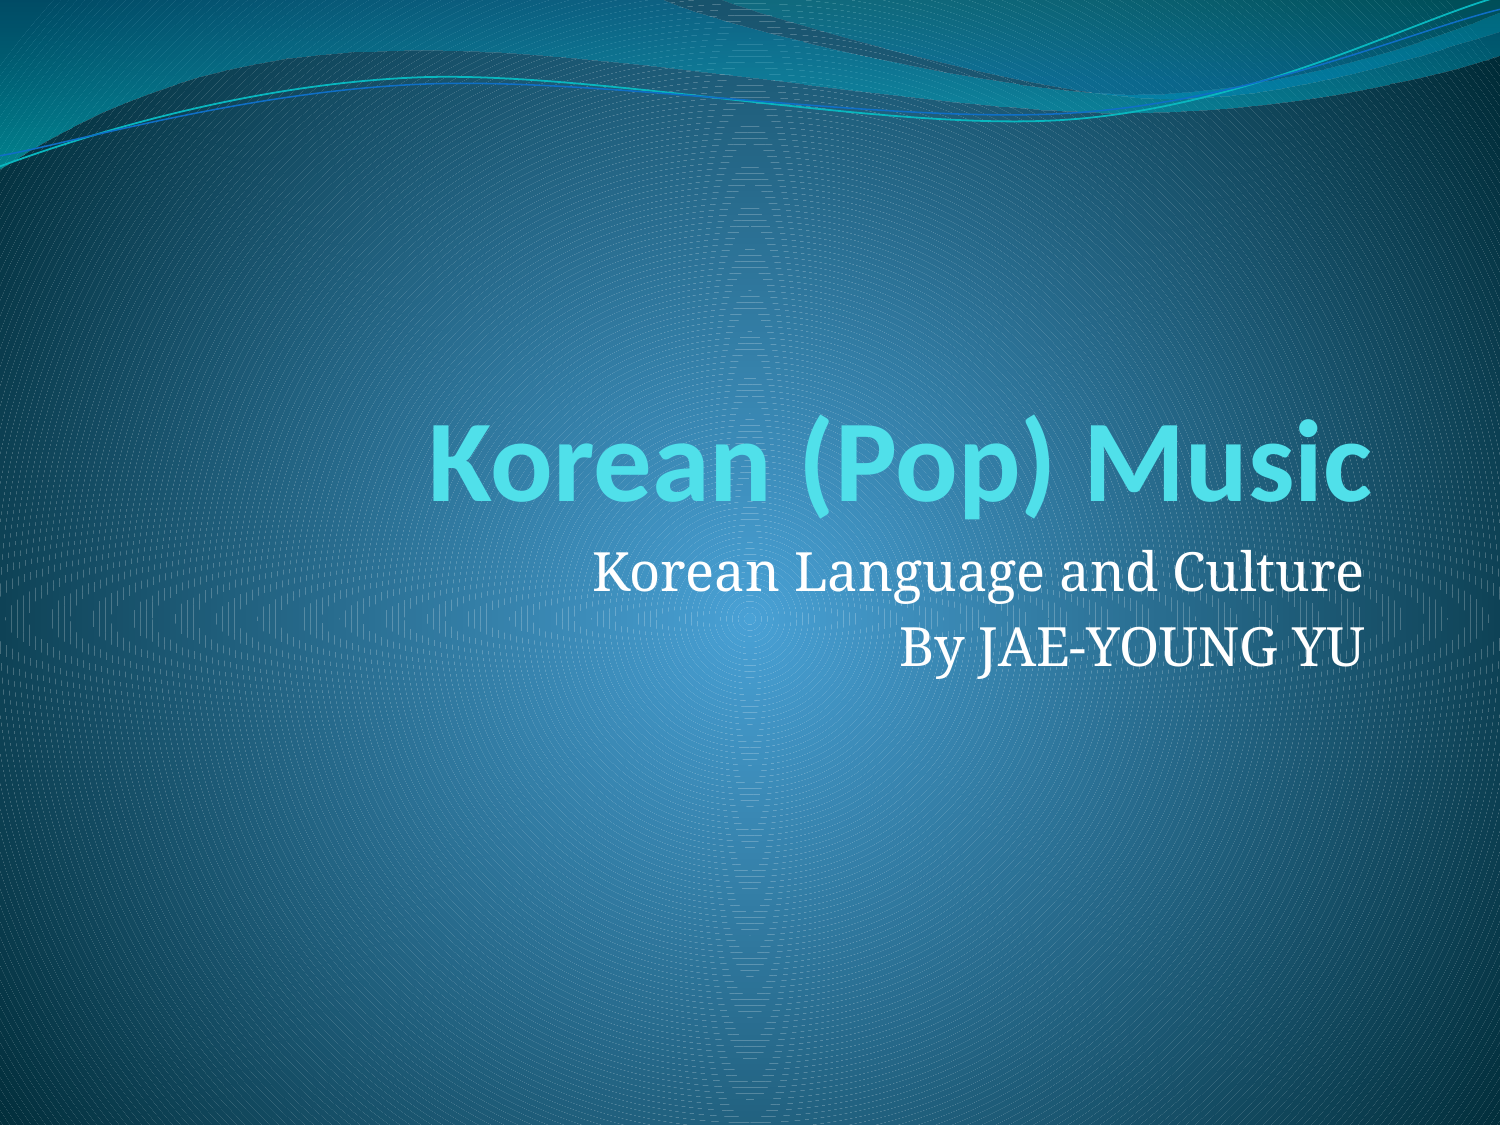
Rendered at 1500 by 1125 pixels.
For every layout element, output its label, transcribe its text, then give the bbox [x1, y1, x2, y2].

subtitle Korean Language and Culture By JAE-YOUNG YU [87, 529, 1376, 818]
title Korean (Pop) Music [87, 224, 1376, 525]
